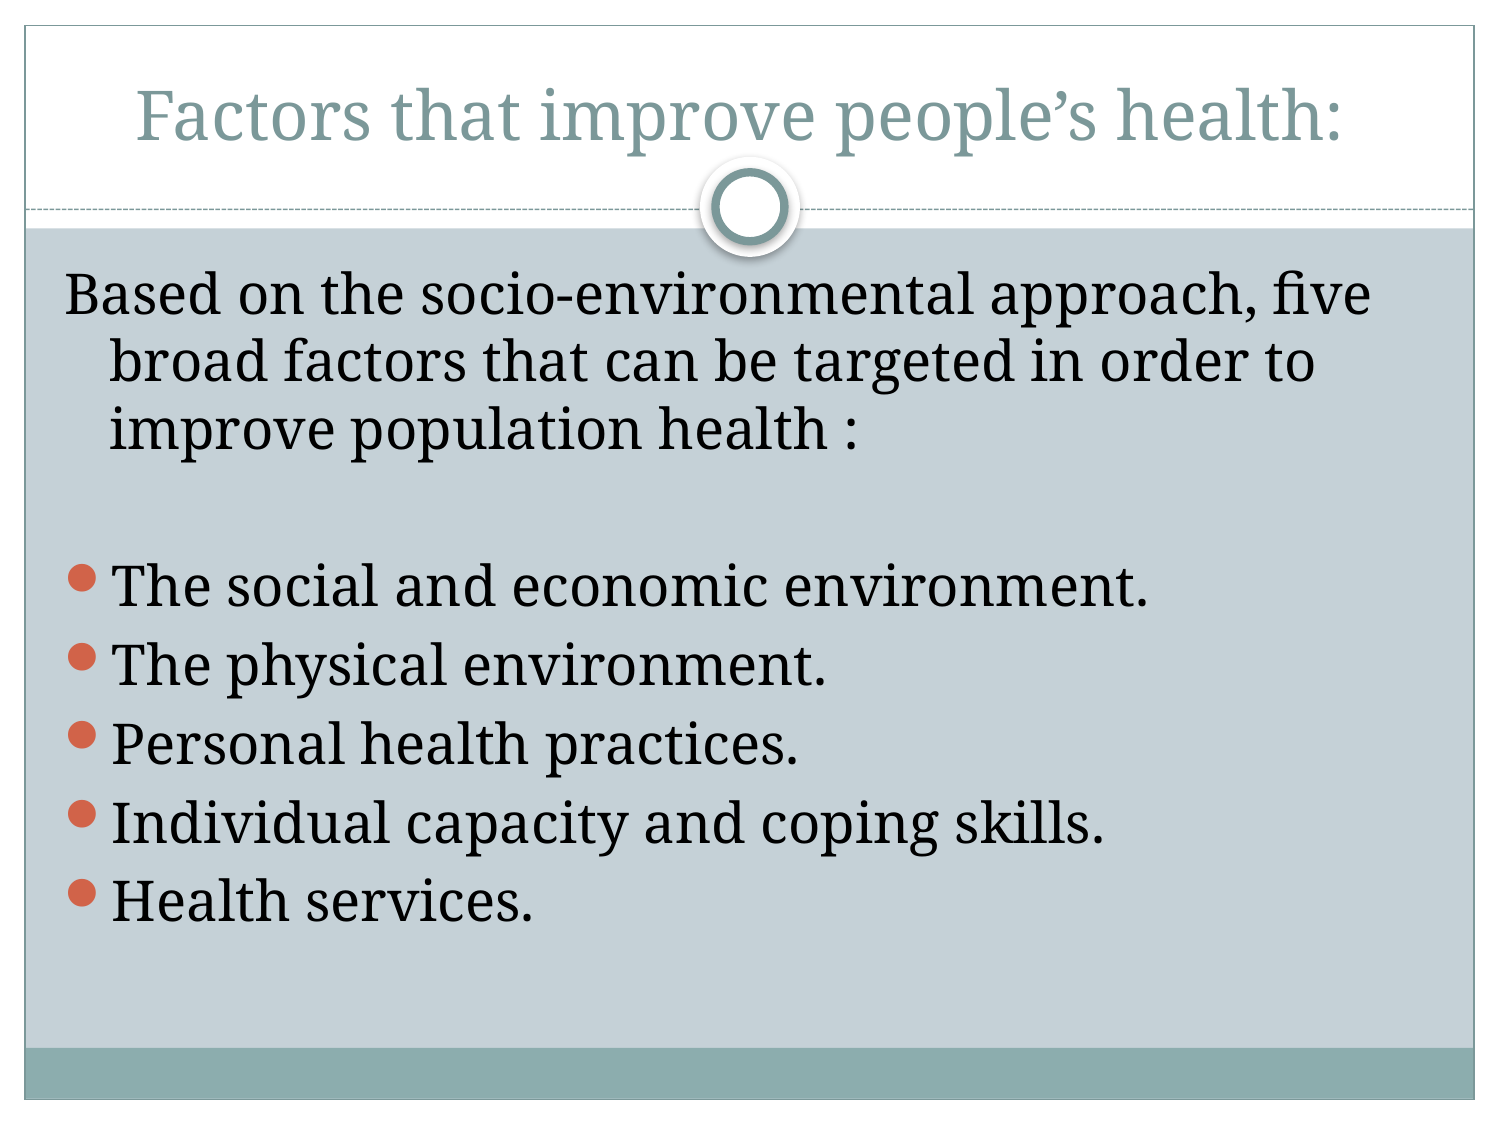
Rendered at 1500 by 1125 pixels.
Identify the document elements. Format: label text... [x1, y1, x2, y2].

list Based on the socio-environmental approach, five broad factors that can be targeted in order to improve population health : The social and economic environment. The physical environment. Personal health practices. Individual capacity and coping skills. Health services. [49, 250, 1445, 1001]
title Factors that improve people’s health: [49, 37, 1450, 162]
